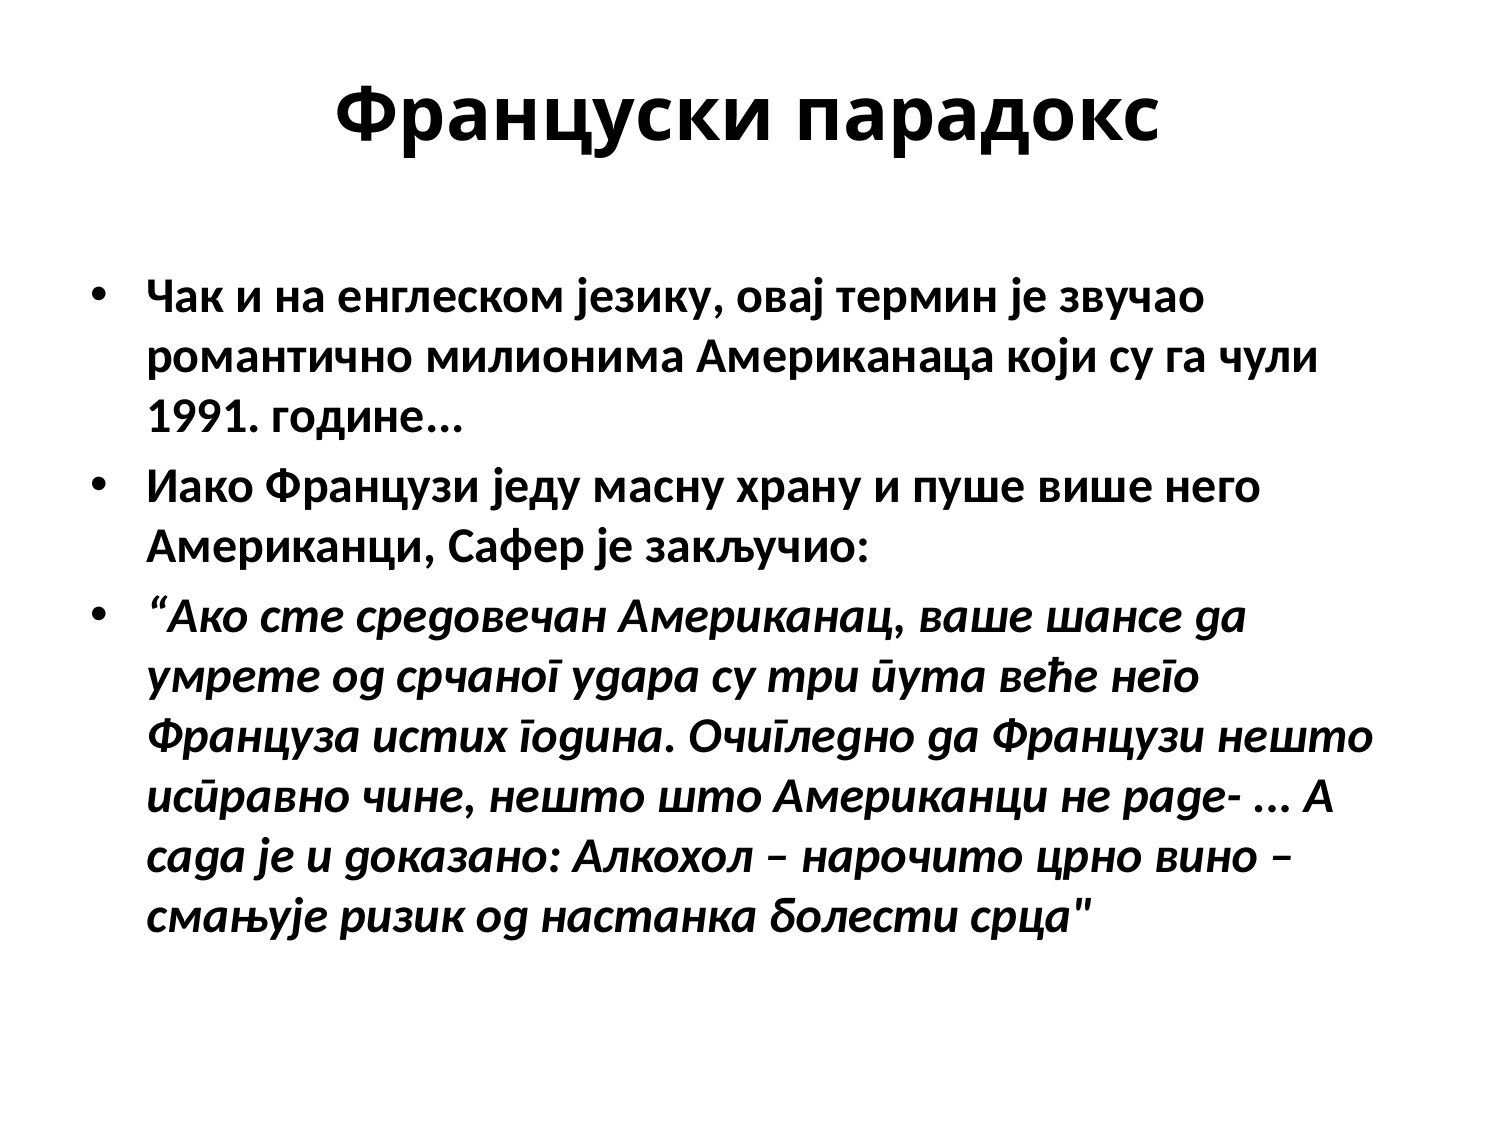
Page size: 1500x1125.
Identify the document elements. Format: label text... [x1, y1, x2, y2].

list Чак и на енглеском језику, овај термин је звучао романтично милионима Американаца који су га чули 1991. године... Иако Французи једу масну храну и пуше више него Американци, Сафер је закључио: “Ако сте средовечан Американац, ваше шансе да умрете од срчаног удара су три пута веће него Француза истих година. Очигледно да Французи нешто исправно чине, нешто што Американци не раде- ... А сада је и доказано: Алкохол – нарочито црно вино – смањује ризик од настанка болести срца" [75, 255, 1425, 973]
title Француски парадокс [75, 45, 1425, 176]
